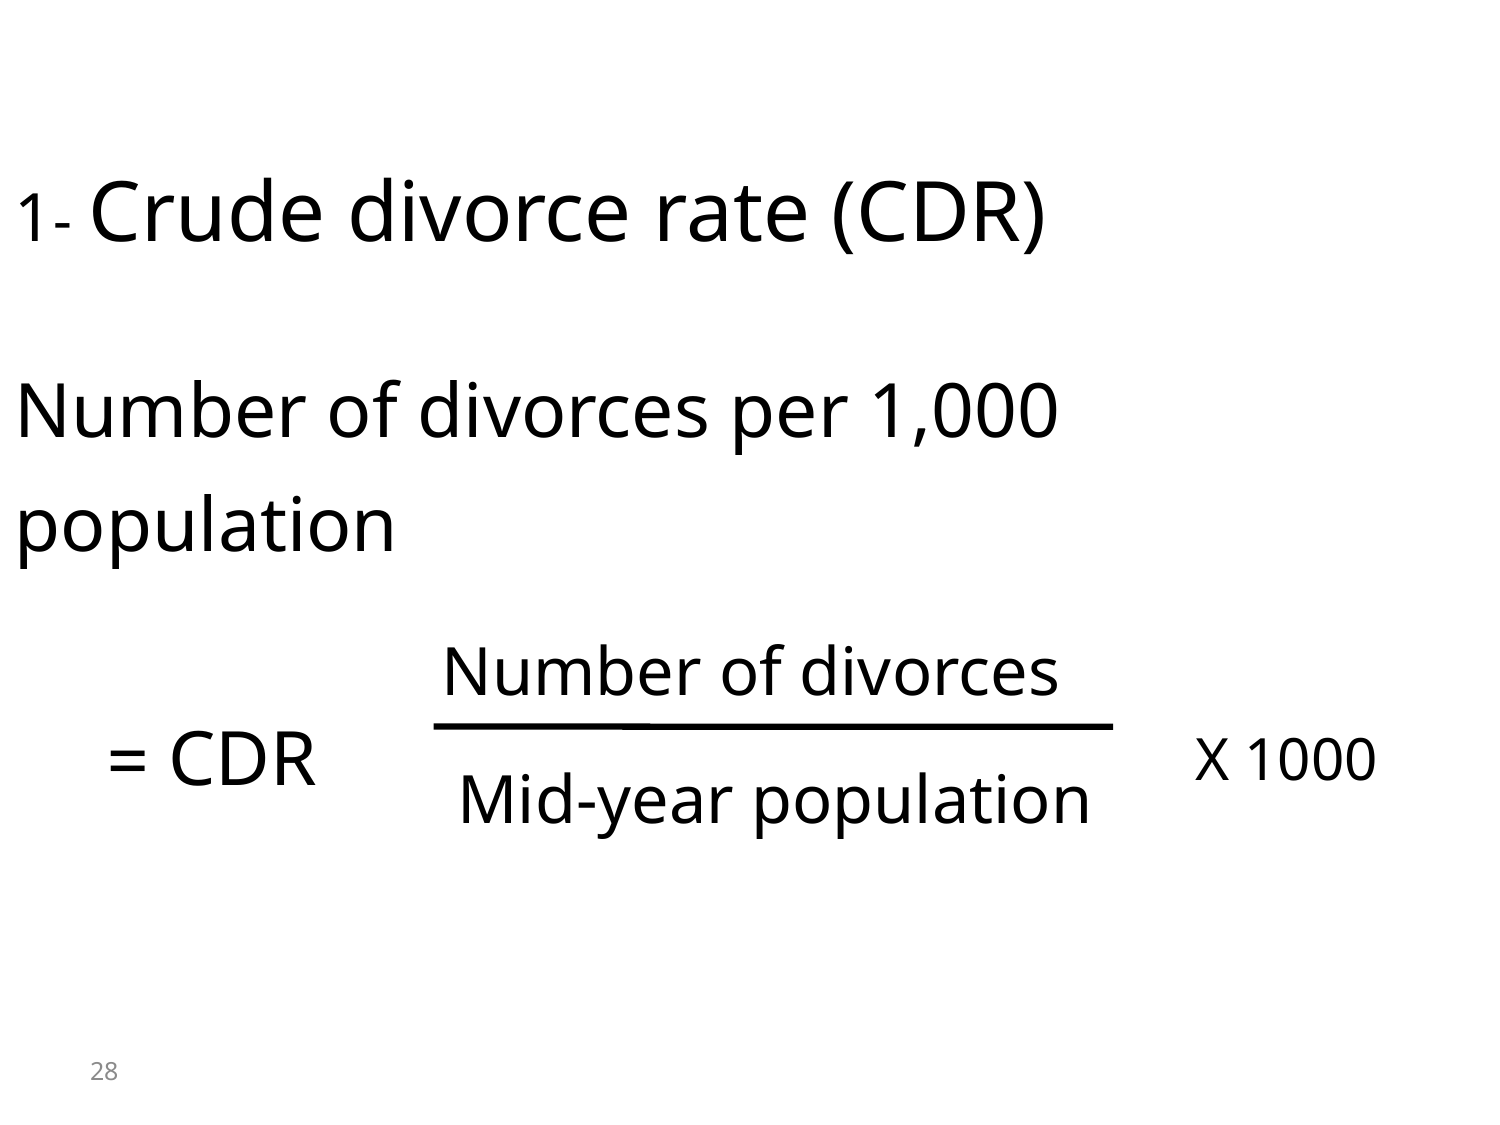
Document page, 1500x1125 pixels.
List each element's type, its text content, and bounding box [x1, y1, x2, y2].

slide_number 28 [75, 1042, 425, 1103]
text_box CDR = [92, 703, 332, 808]
text_box Number of divorces [426, 621, 1076, 716]
text_box Mid-year population [442, 749, 1109, 845]
text_box X 1000 [1180, 714, 1393, 800]
text_box 1- Crude divorce rate (CDR) Number of divorces per 1,000 population [0, 70, 1465, 864]
